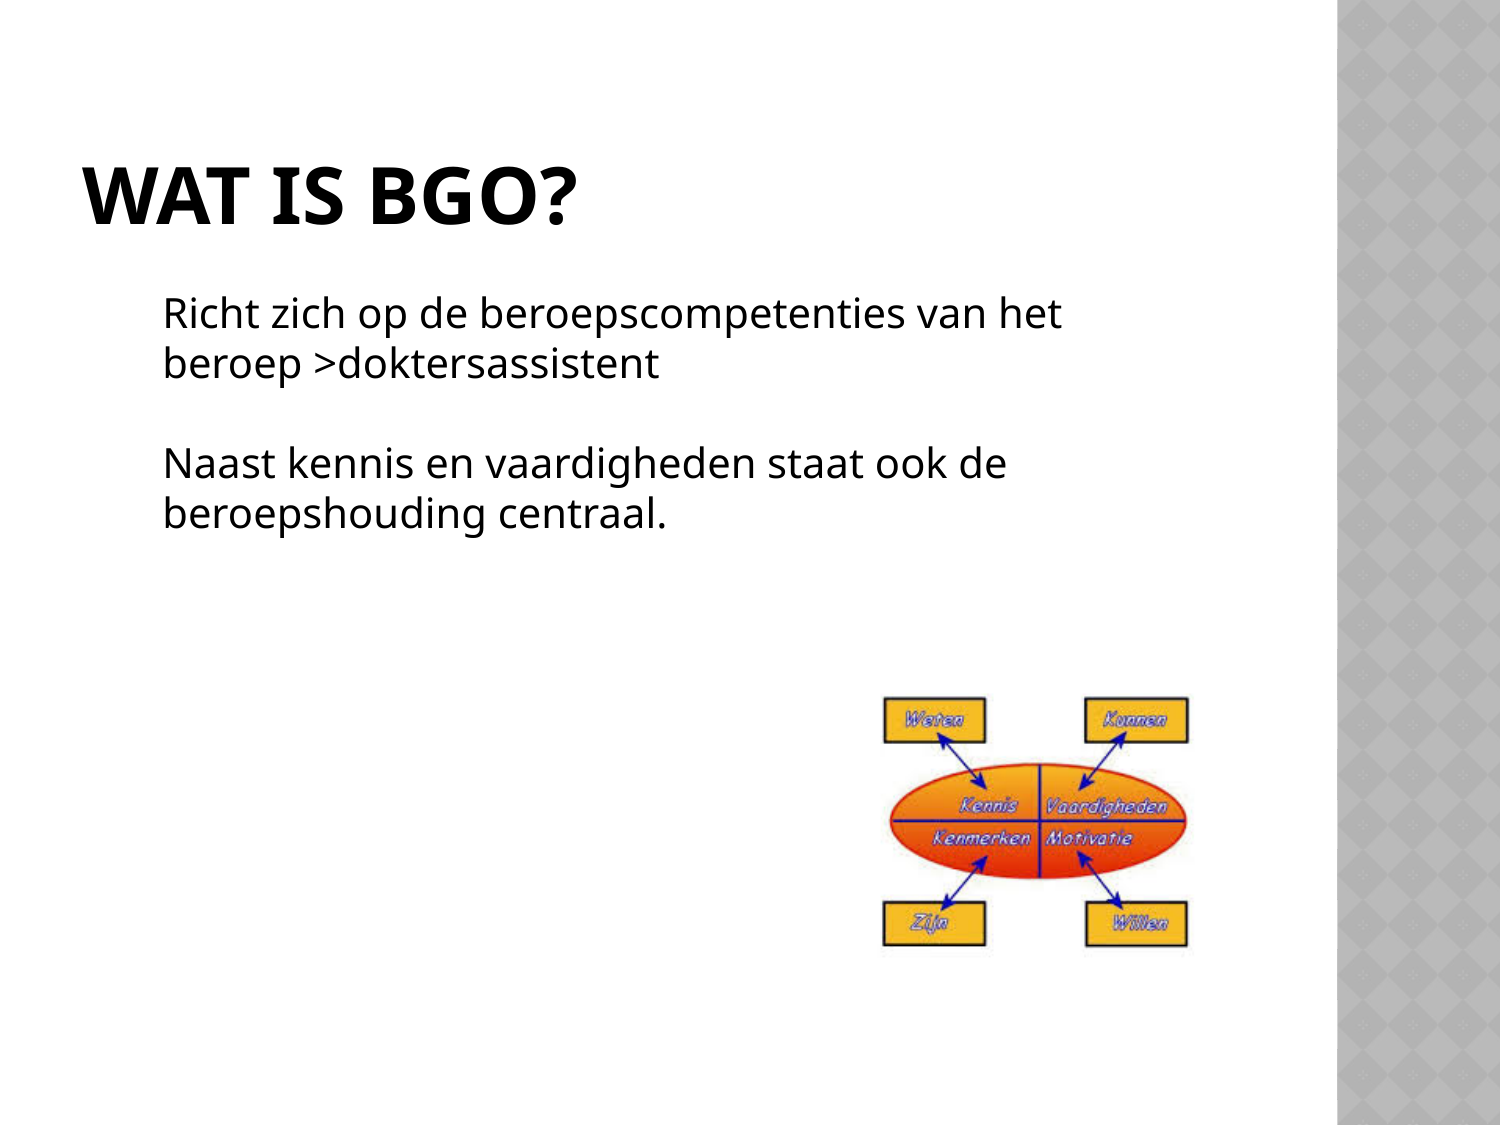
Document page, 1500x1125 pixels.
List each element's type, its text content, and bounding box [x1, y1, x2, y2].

title Wat is BGO? [75, 52, 1263, 240]
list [855, 656, 1217, 1000]
text_box Richt zich op de beroepscompetenties van het beroep >doktersassistent Naast kennis en vaardigheden staat ook de beroepshouding centraal. [147, 278, 1125, 544]
